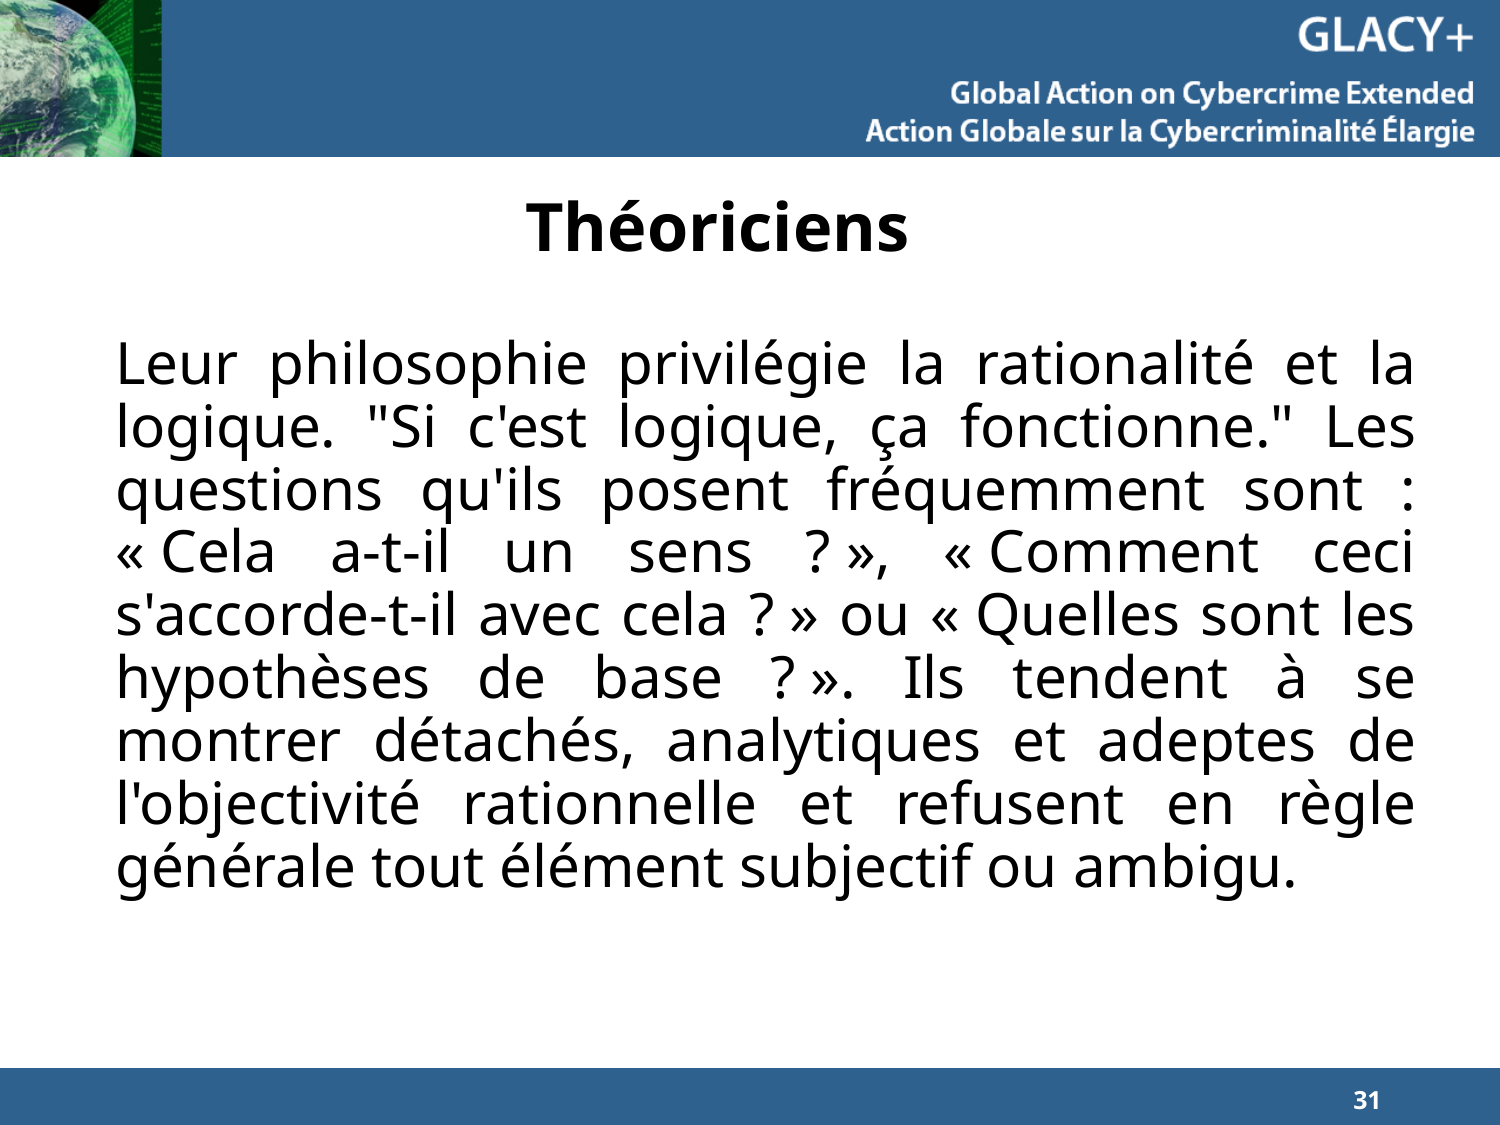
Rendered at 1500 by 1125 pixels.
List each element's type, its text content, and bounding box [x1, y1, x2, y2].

slide_number 31 [1059, 1071, 1397, 1125]
list Leur philosophie privilégie la rationalité et la logique. "Si c'est logique, ça fonctionne." Les questions qu'ils posent fréquemment sont : « Cela a-t-il un sens ? », « Comment ceci s'accorde-t-il avec cela ? » ou « Quelles sont les hypothèses de base ? ». Ils tendent à se montrer détachés, analytiques et adeptes de l'objectivité rationnelle et refusent en règle générale tout élément subjectif ou ambigu. [100, 326, 1432, 1028]
title Théoriciens [0, 154, 1449, 305]
picture [0, 0, 1500, 157]
